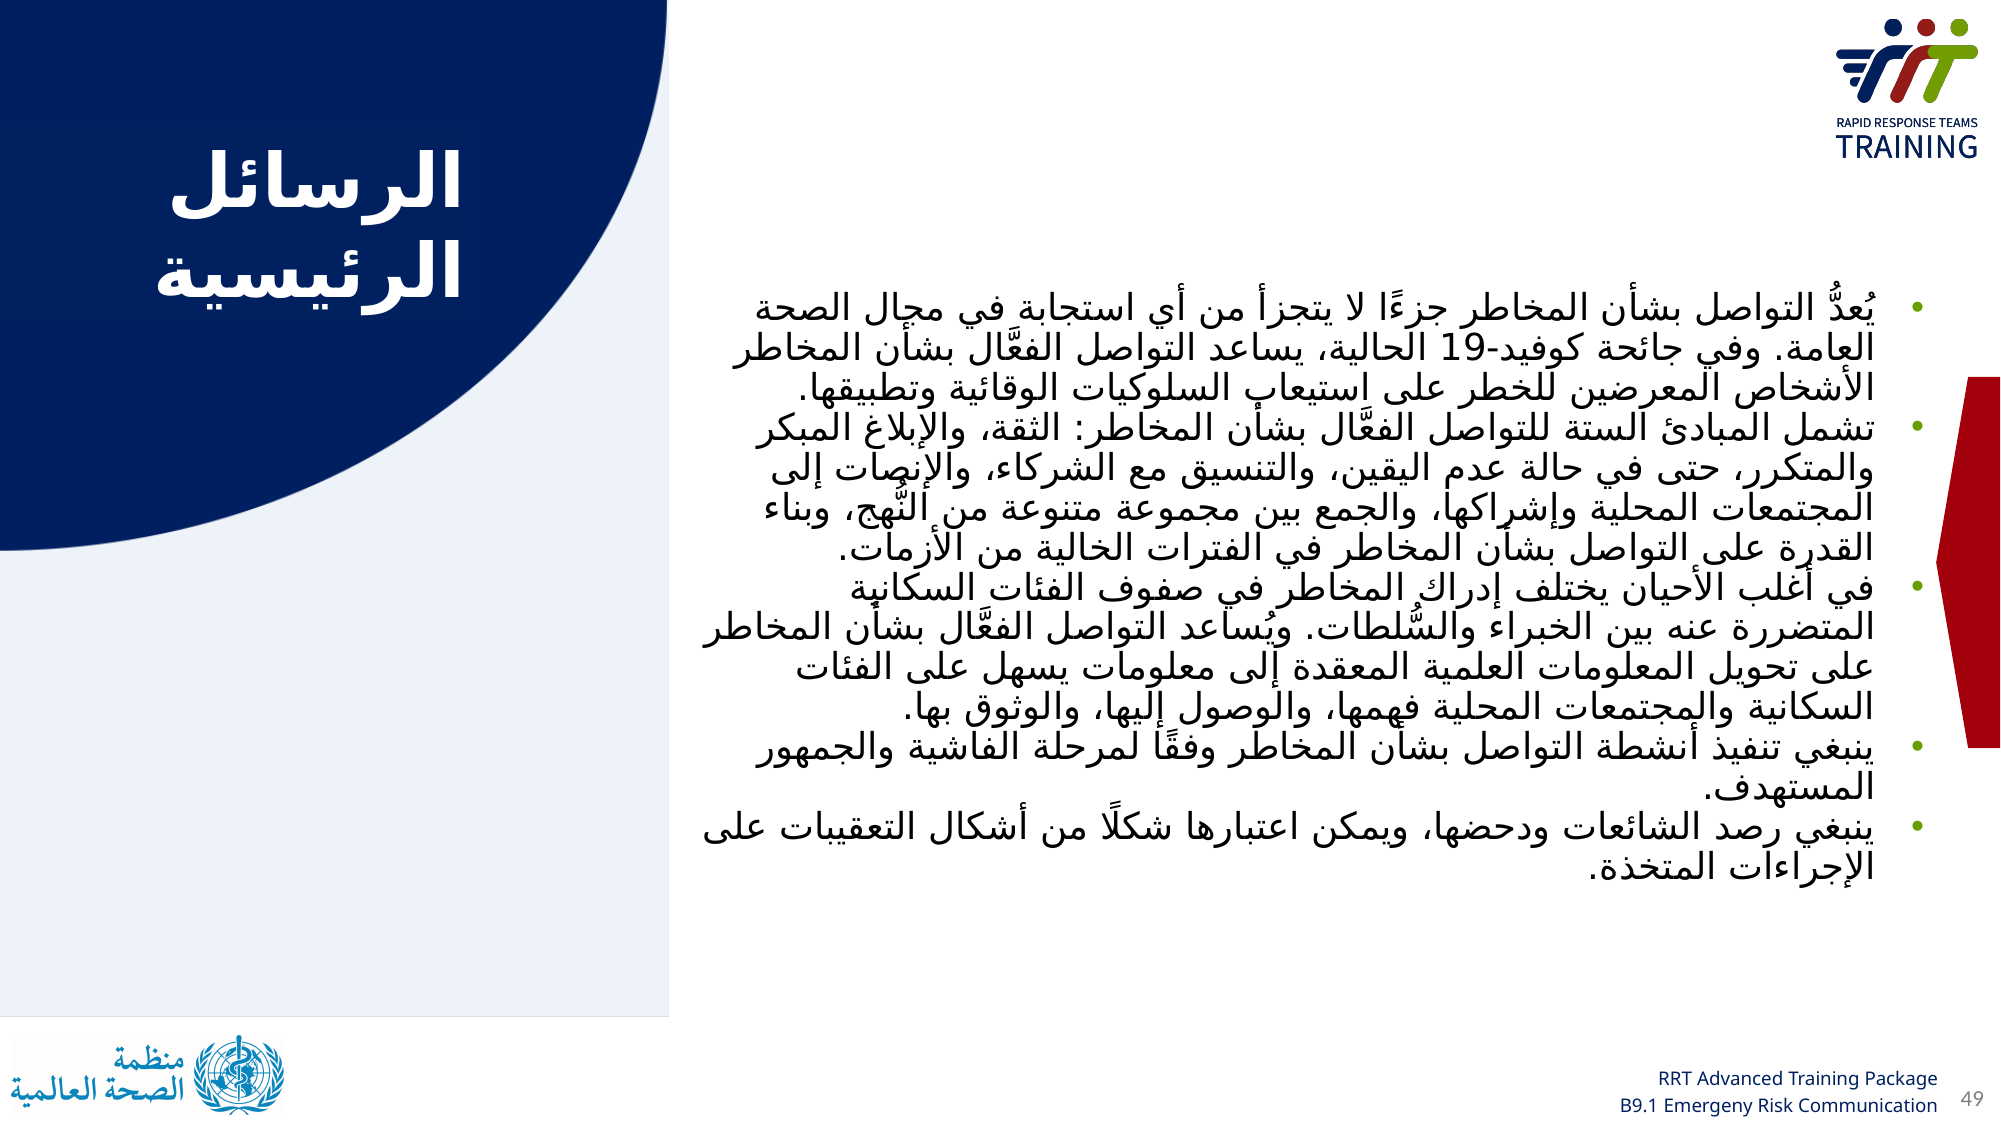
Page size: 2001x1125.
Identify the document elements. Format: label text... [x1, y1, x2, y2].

list يُعدُّ التواصل بشأن المخاطر جزءًا لا يتجزأ من أي استجابة في مجال الصحة العامة. وفي جائحة كوفيد-19 الحالية، يساعد التواصل الفعَّال بشأن المخاطر الأشخاص المعرضين للخطر على استيعاب السلوكيات الوقائية وتطبيقها. تشمل المبادئ الستة للتواصل الفعَّال بشأن المخاطر: الثقة، والإبلاغ المبكر والمتكرر، حتى في حالة عدم اليقين، والتنسيق مع الشركاء، والإنصات إلى المجتمعات المحلية وإشراكها، والجمع بين مجموعة متنوعة من النُّهج، وبناء القدرة على التواصل بشأن المخاطر في الفترات الخالية من الأزمات. في أغلب الأحيان يختلف إدراك المخاطر في صفوف الفئات السكانية المتضررة عنه بين الخبراء والسُّلطات. ويُساعد التواصل الفعَّال بشأن المخاطر على تحويل المعلومات العلمية المعقدة إلى معلومات يسهل على الفئات السكانية والمجتمعات المحلية فهمها، والوصول إليها، والوثوق بها. ينبغي تنفيذ أنشطة التواصل بشأن المخاطر وفقًا لمرحلة الفاشية والجمهور المستهدف. ينبغي رصد الشائعات ودحضها، ويمكن اعتبارها شكلًا من أشكال التعقيبات على الإجراءات المتخذة. [693, 280, 1930, 982]
picture [0, 0, 669, 1018]
picture [11, 1035, 284, 1115]
picture [241, 1050, 247, 1059]
text_box الرسائل الرئيسية [0, 124, 473, 320]
picture [1835, 19, 1978, 167]
